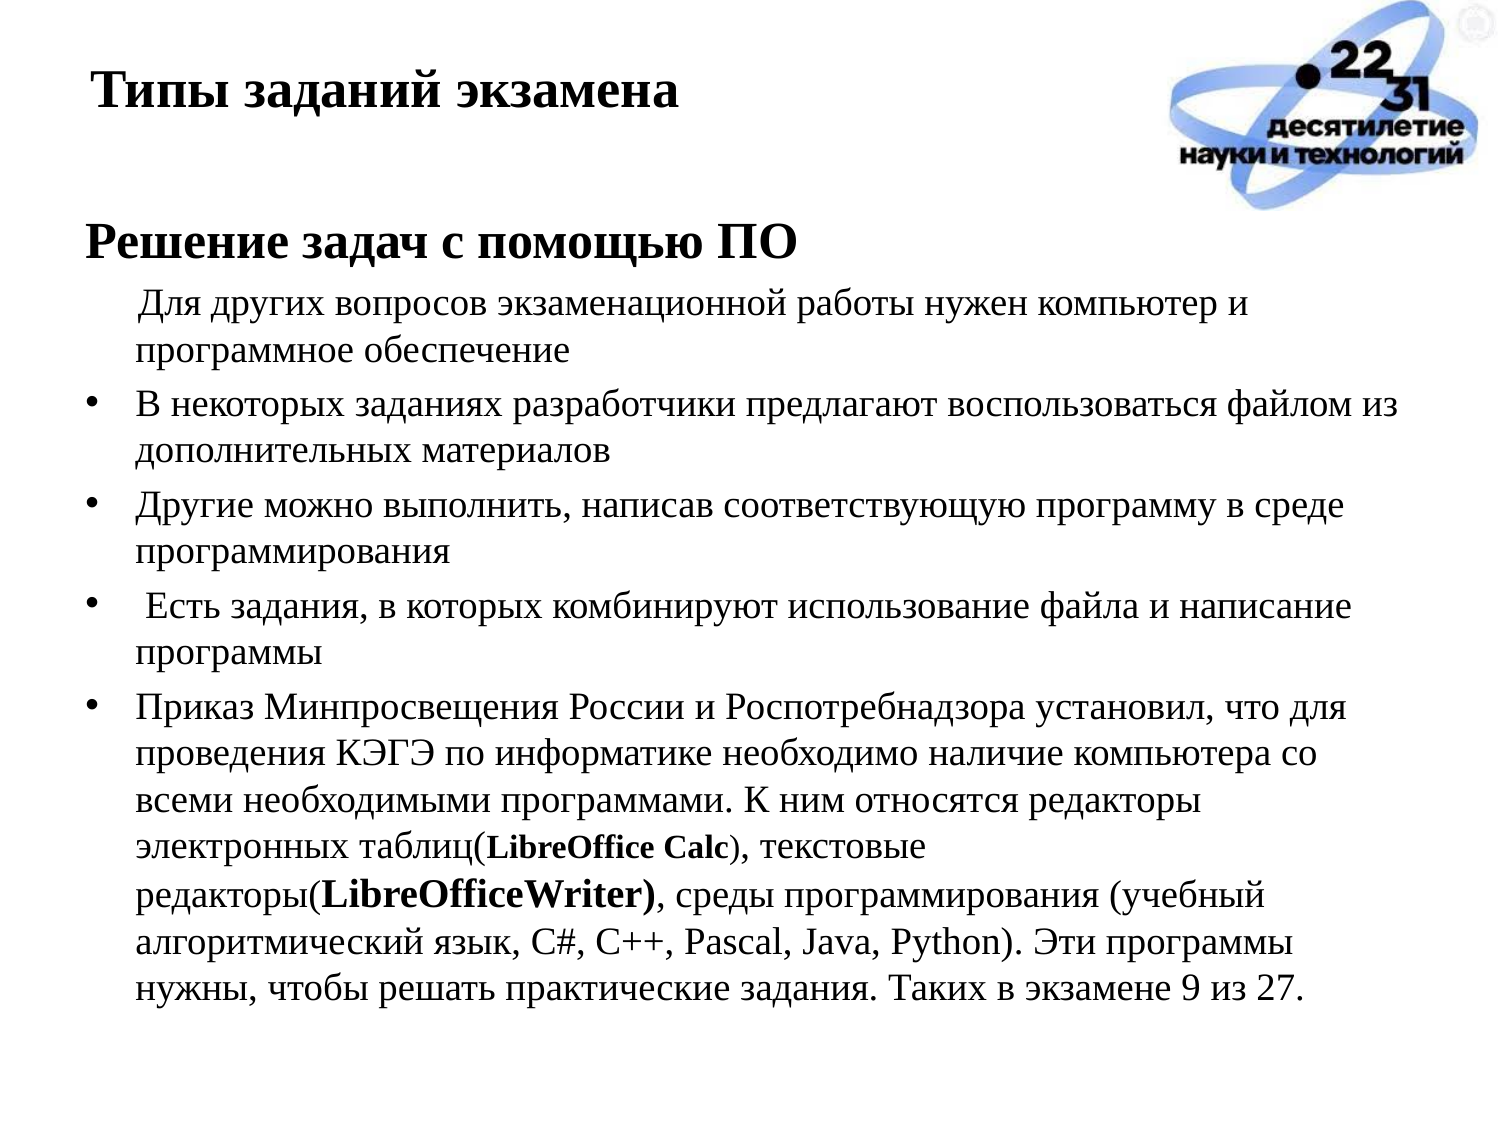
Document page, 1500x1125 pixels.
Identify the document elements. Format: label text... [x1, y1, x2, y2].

picture [1148, 0, 1500, 212]
title Типы заданий экзамена [75, 45, 1143, 199]
list Решение задач с помощью ПО Для других вопросов экзаменационной работы нужен компьютер и программное обеспечение В некоторых заданиях разработчики предлагают воспользоваться файлом из дополнительных материалов Другие можно выполнить, написав соответствующую программу в среде программирования Есть задания, в которых комбинируют использование файла и написание программы Приказ Минпросвещения России и Роспотребнадзора установил, что для проведения КЭГЭ по информатике необходимо наличие компьютера со всеми необходимыми программами. К ним относятся редакторы электронных таблиц(LibreOffice Calc), текстовые редакторы(LibreOfficeWriter), среды программирования (учебный алгоритмический язык, С#, C++, Pascal, Java, Python). Эти программы нужны, чтобы решать практические задания. Таких в экзамене 9 из 27. [70, 199, 1430, 1024]
